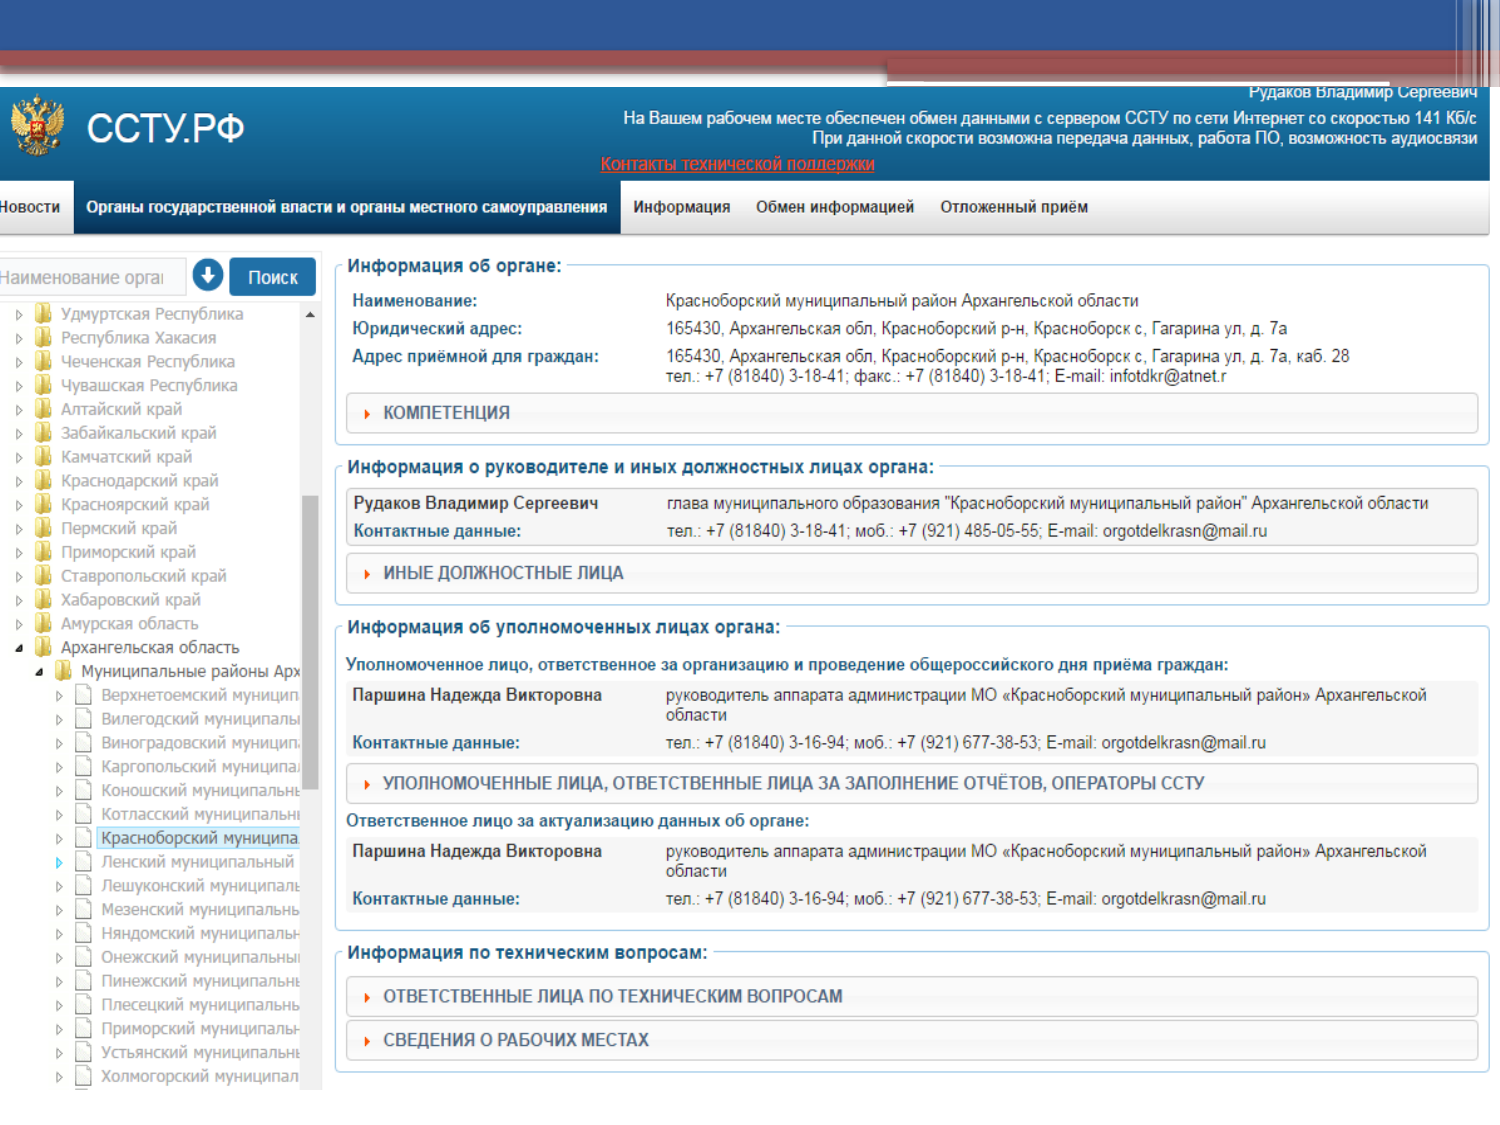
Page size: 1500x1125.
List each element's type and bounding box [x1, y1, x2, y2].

picture [0, 86, 1500, 1091]
